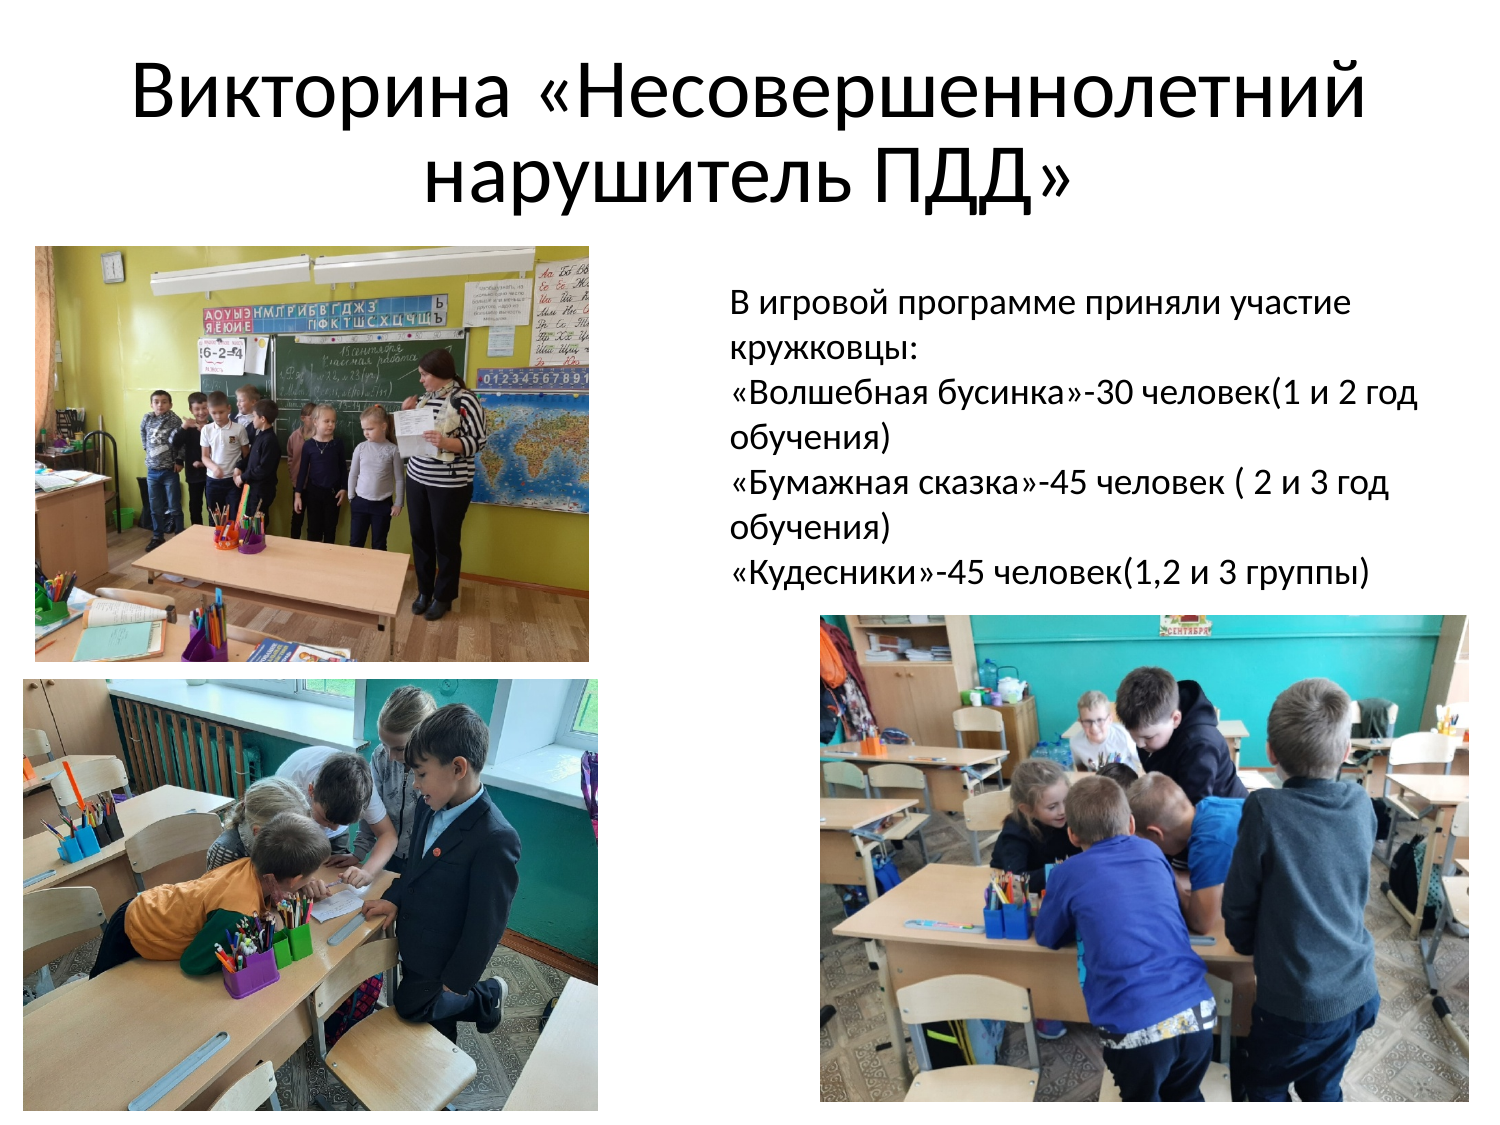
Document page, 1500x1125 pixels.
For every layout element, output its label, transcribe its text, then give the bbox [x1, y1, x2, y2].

picture [820, 614, 1469, 1102]
picture [23, 679, 598, 1111]
title Викторина «Несовершеннолетний нарушитель ПДД» [75, 45, 1425, 233]
picture [34, 245, 590, 662]
text_box В игровой программе приняли участие кружковцы: «Волшебная бусинка»-30 человек(1 и 2 год обучения) «Бумажная сказка»-45 человек ( 2 и 3 год обучения) «Кудесники»-45 человек(1,2 и 3 группы) [714, 269, 1454, 600]
